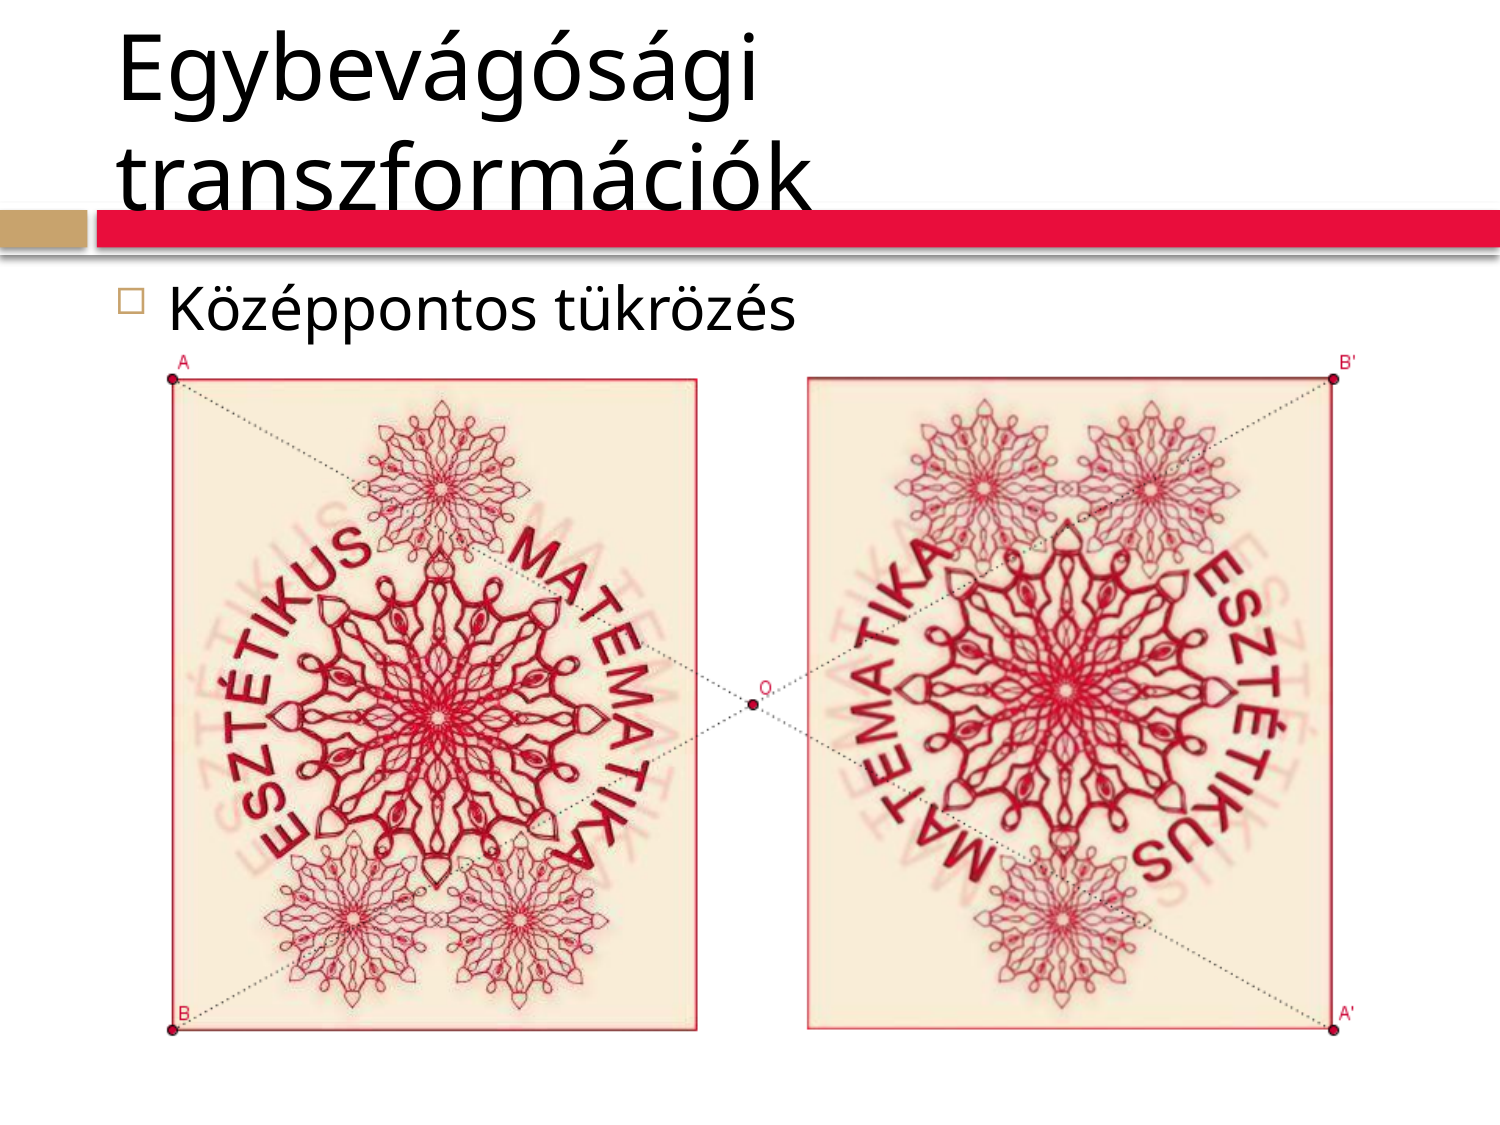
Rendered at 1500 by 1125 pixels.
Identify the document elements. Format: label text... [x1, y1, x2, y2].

list Középpontos tükrözés [100, 262, 1438, 1000]
picture [147, 349, 1366, 1059]
title Egybevágósági transzformációk [100, 37, 1438, 200]
